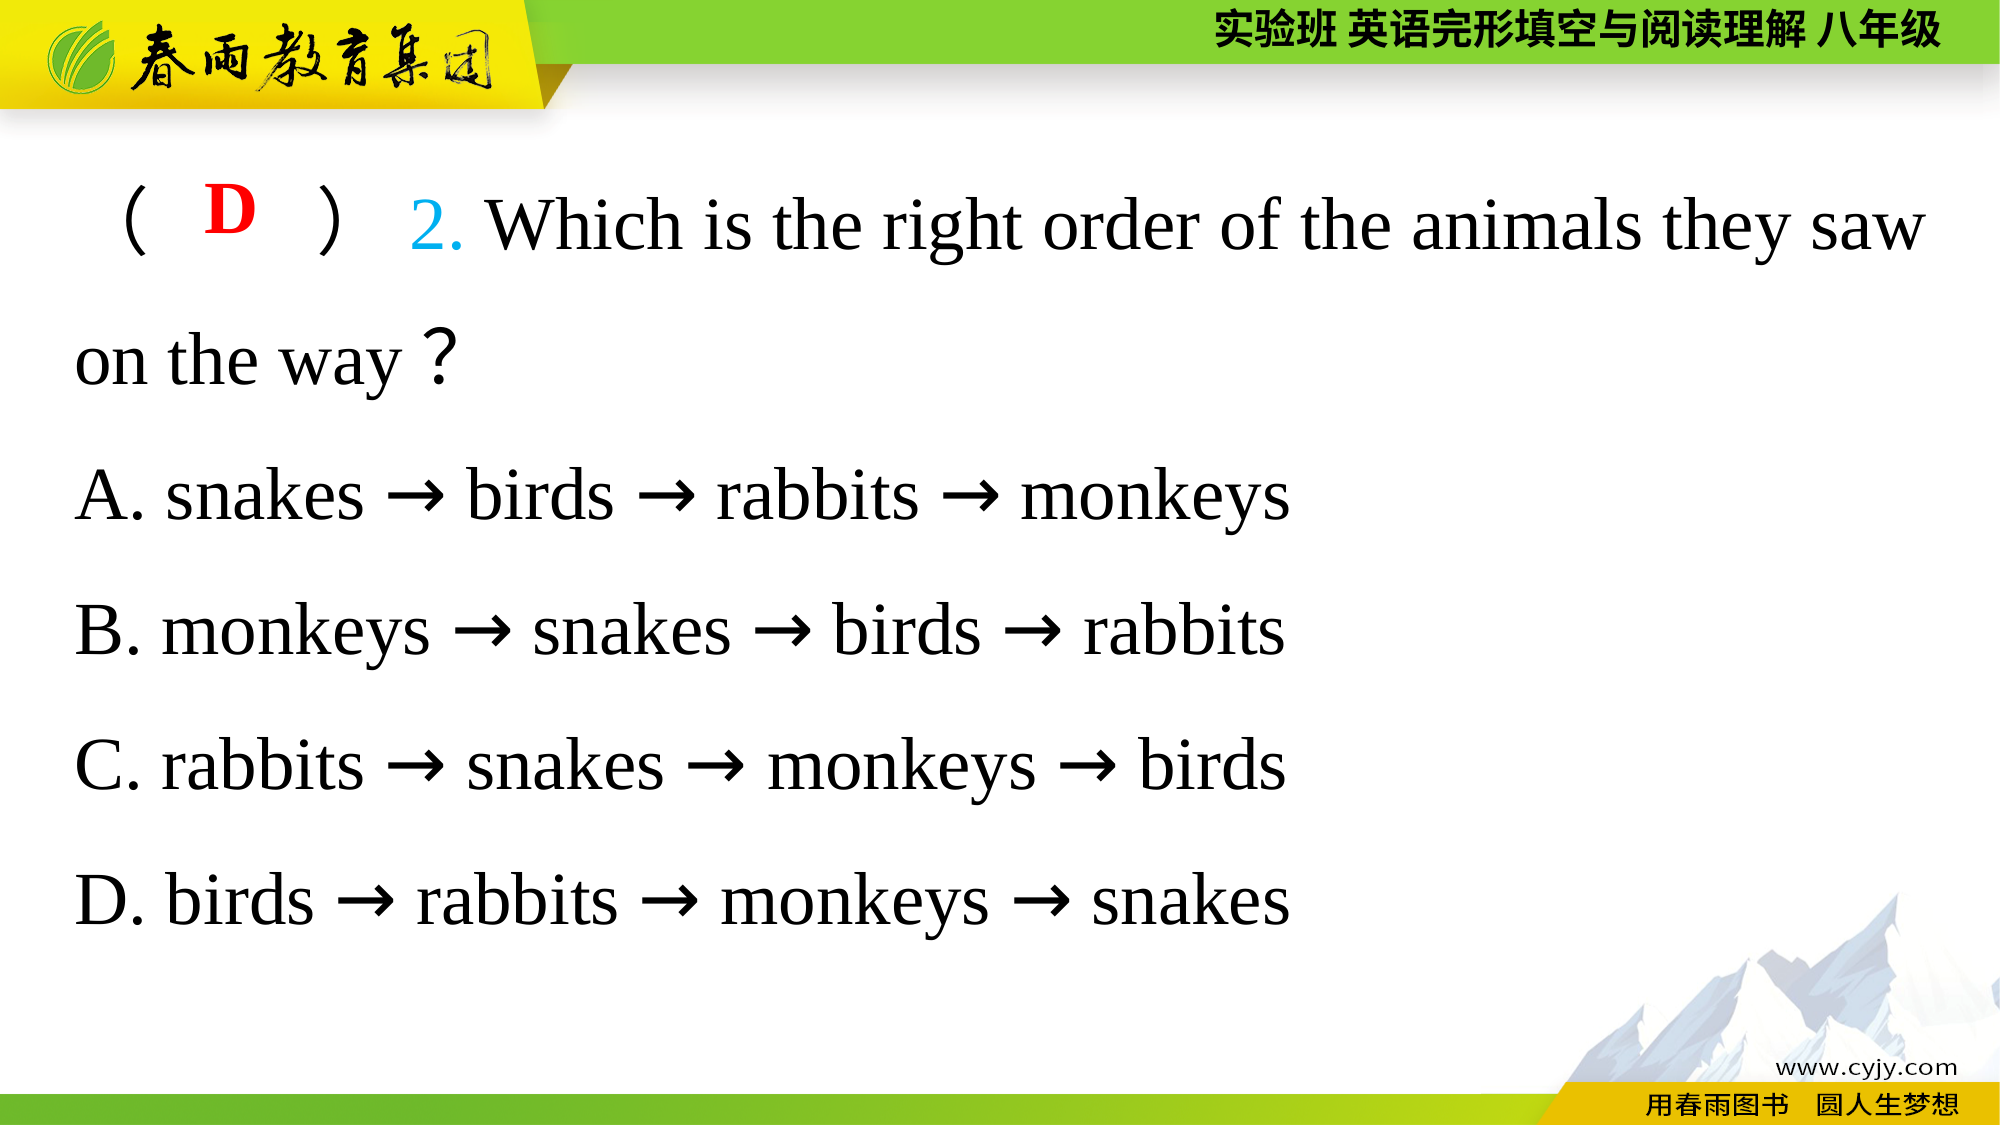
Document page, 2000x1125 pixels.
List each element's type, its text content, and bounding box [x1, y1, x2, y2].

text_box D [189, 151, 274, 257]
picture [0, 0, 2000, 1125]
list （ ）2. Which is the right order of the animals they saw on the way？ A. snakes → birds → rabbits → monkeys B. monkeys → snakes → birds → rabbits C. rabbits → snakes → monkeys → birds D. birds → rabbits → monkeys → snakes [59, 122, 1944, 956]
